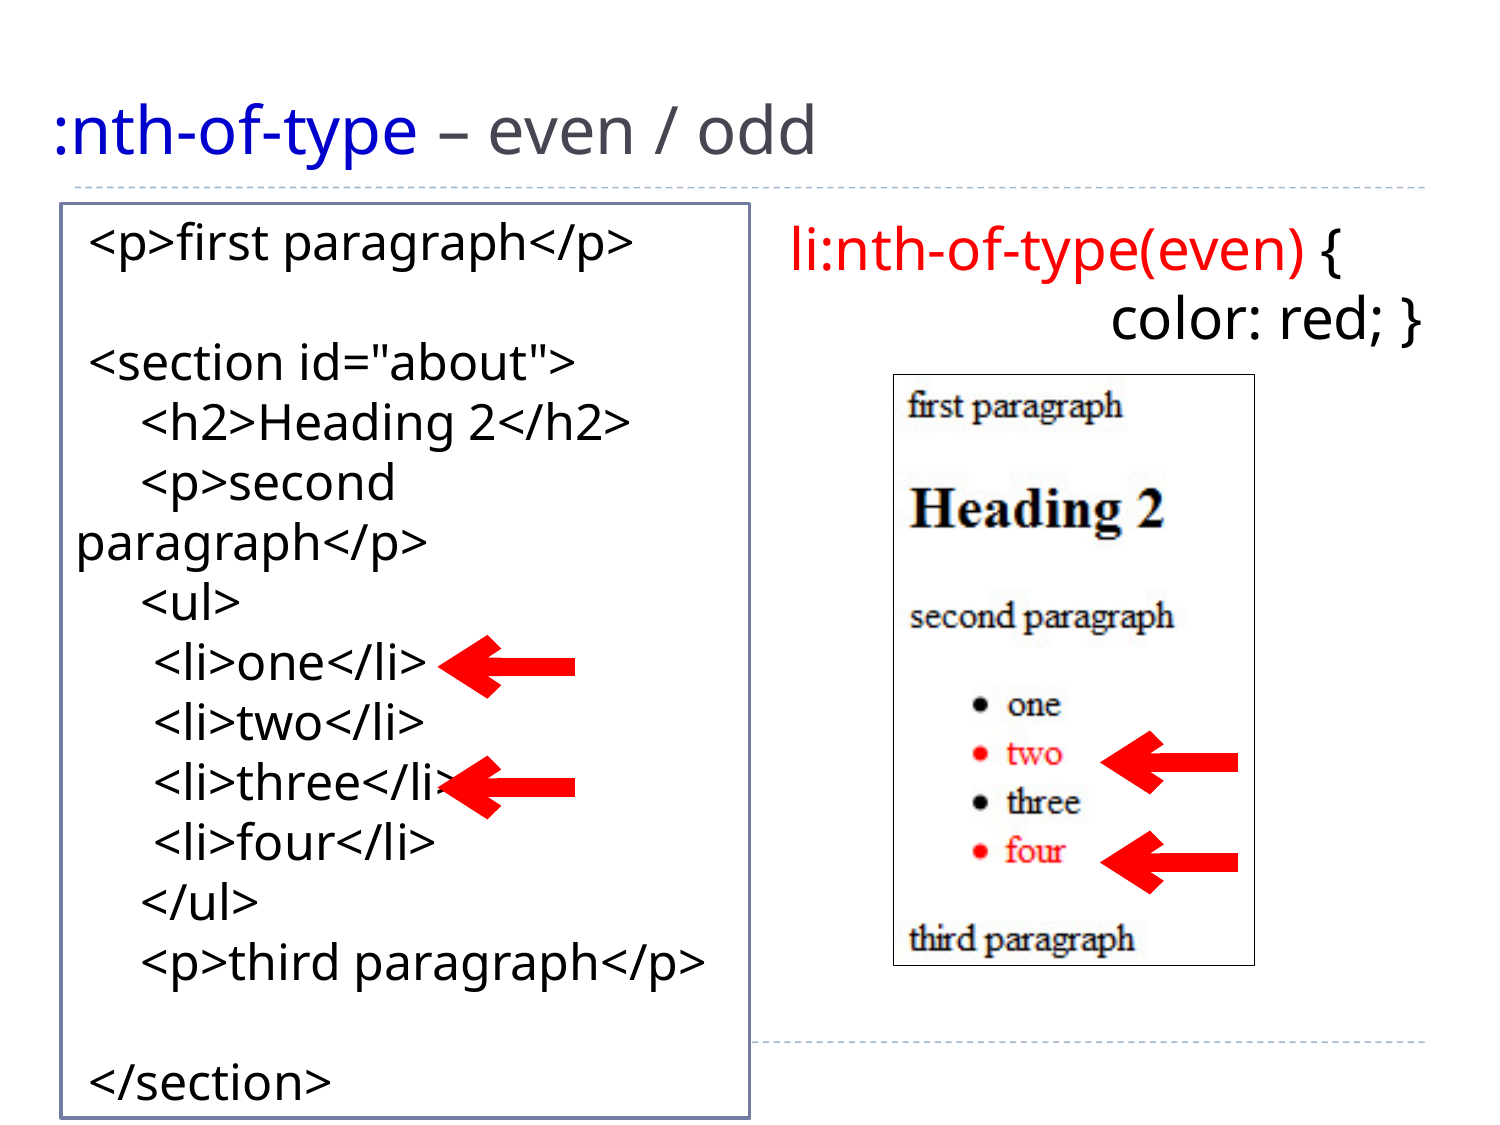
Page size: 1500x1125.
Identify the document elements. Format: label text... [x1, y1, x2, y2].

title :nth-of-type – even / odd [37, 37, 1463, 175]
text_box li:nth-of-type(even) { color: red; } [774, 204, 1463, 359]
text_box <p>first paragraph</p> <section id="about"> <h2>Heading 2</h2> <p>second paragraph</p> <ul> <li>one</li> <li>two</li> <li>three</li> <li>four</li> </ul> <p>third paragraph</p> </section> [59, 202, 751, 1120]
picture [893, 374, 1255, 966]
list [40, 168, 1500, 1057]
